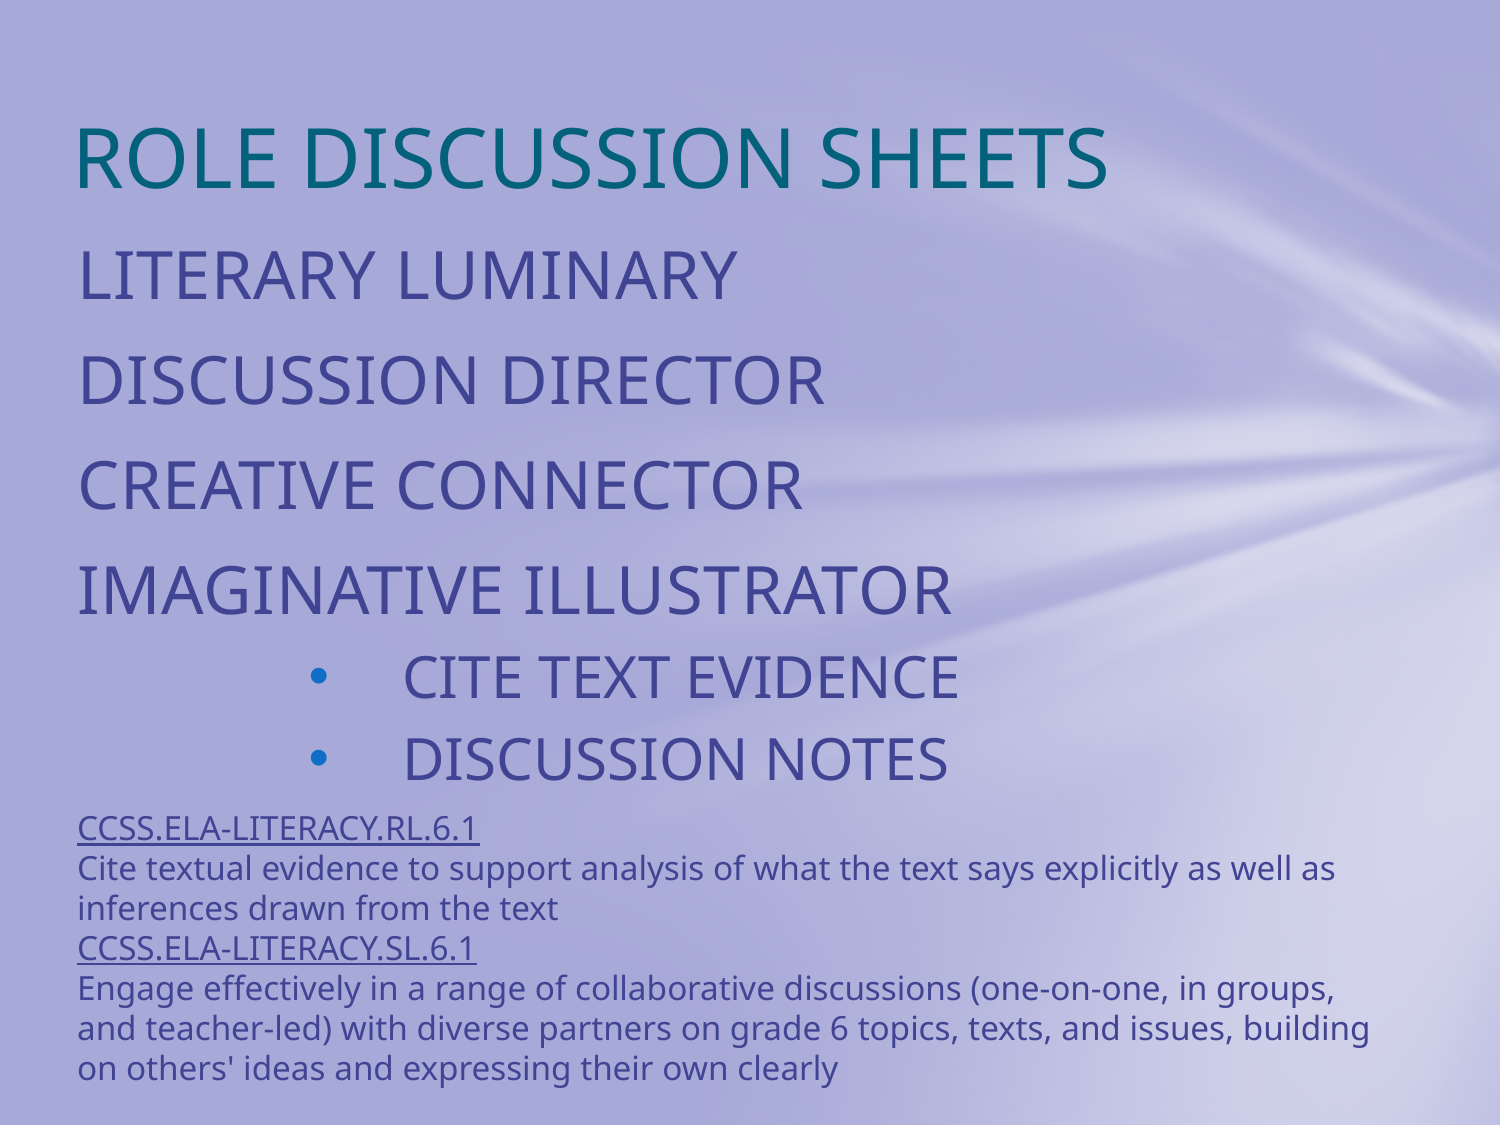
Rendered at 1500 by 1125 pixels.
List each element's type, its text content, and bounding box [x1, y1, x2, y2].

title ROLE DISCUSSION SHEETS [57, 37, 1318, 213]
text_box CCSS.ELA-LITERACY.RL.6.1 Cite textual evidence to support analysis of what the text says explicitly as well as inferences drawn from the text CCSS.ELA-LITERACY.SL.6.1 Engage effectively in a range of collaborative discussions (one-on-one, in groups, and teacher-led) with diverse partners on grade 6 topics, texts, and issues, building on others' ideas and expressing their own clearly [62, 799, 1400, 1125]
list LITERARY LUMINARY DISCUSSION DIRECTOR CREATIVE CONNECTOR IMAGINATIVE ILLUSTRATOR CITE TEXT EVIDENCE DISCUSSION NOTES [62, 224, 1323, 799]
